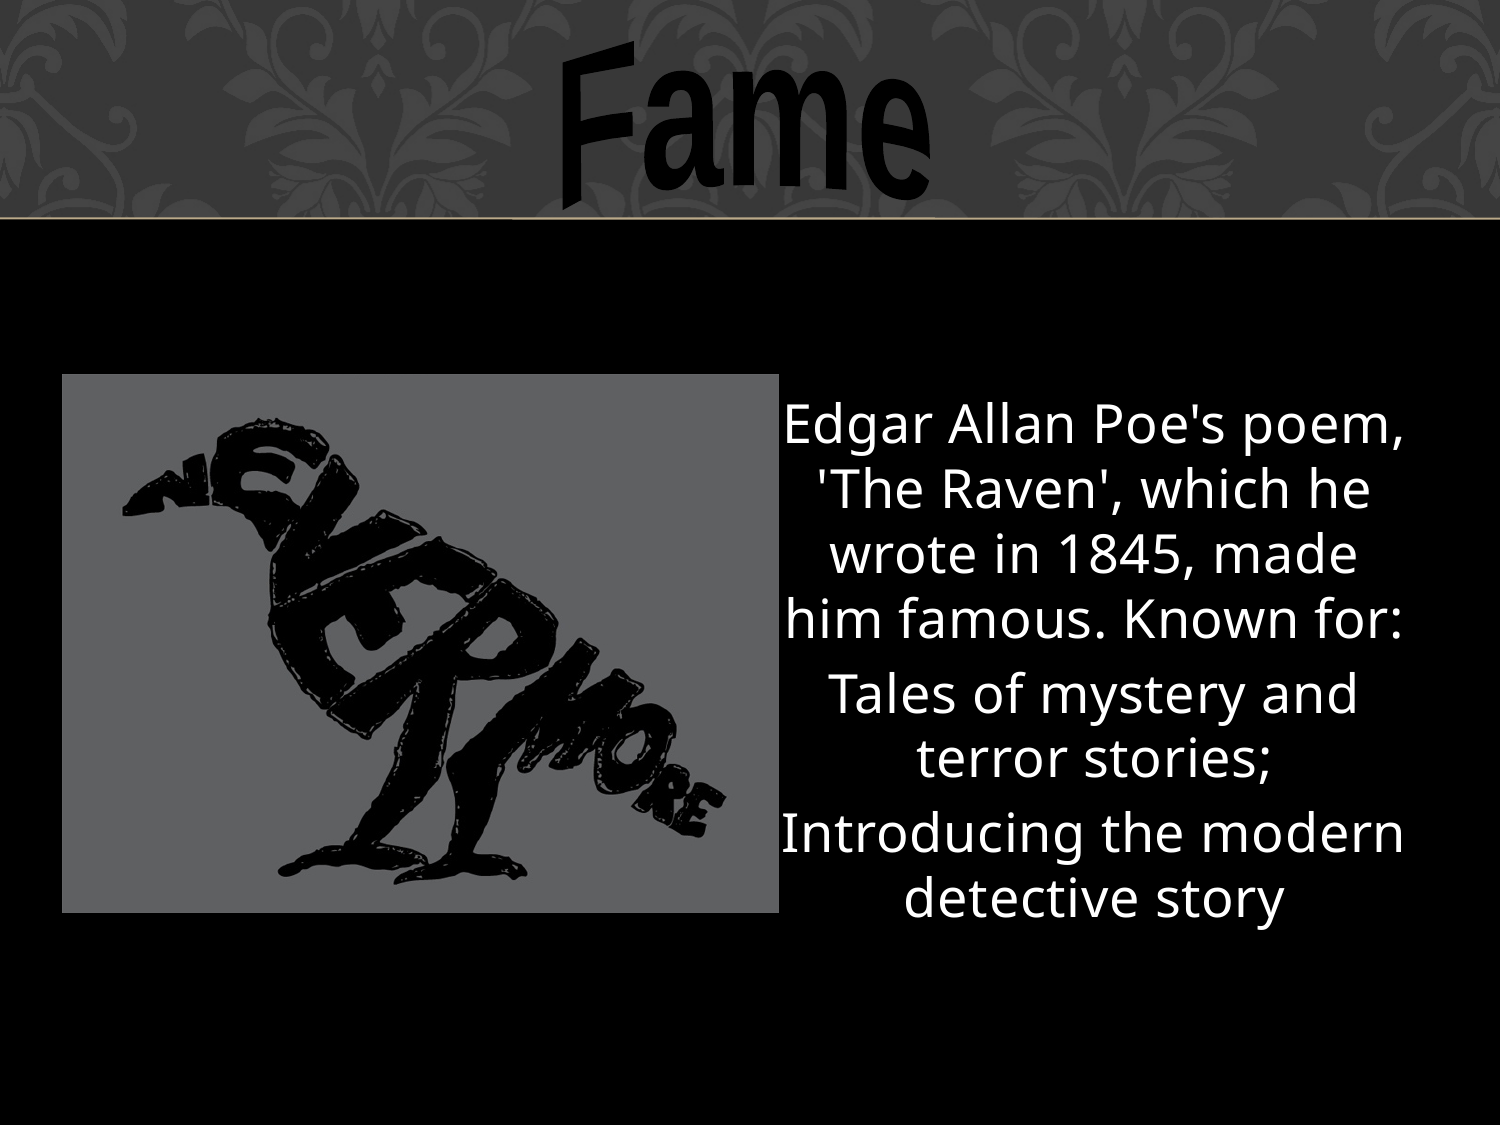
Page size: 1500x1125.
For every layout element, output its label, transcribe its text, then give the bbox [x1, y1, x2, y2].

list Edgar Allan Poe's poem, 'The Raven', which he wrote in 1845, made him famous. Known for: Tales of mystery and terror stories; Introducing the modern detective story [765, 331, 1425, 989]
picture [62, 374, 780, 913]
